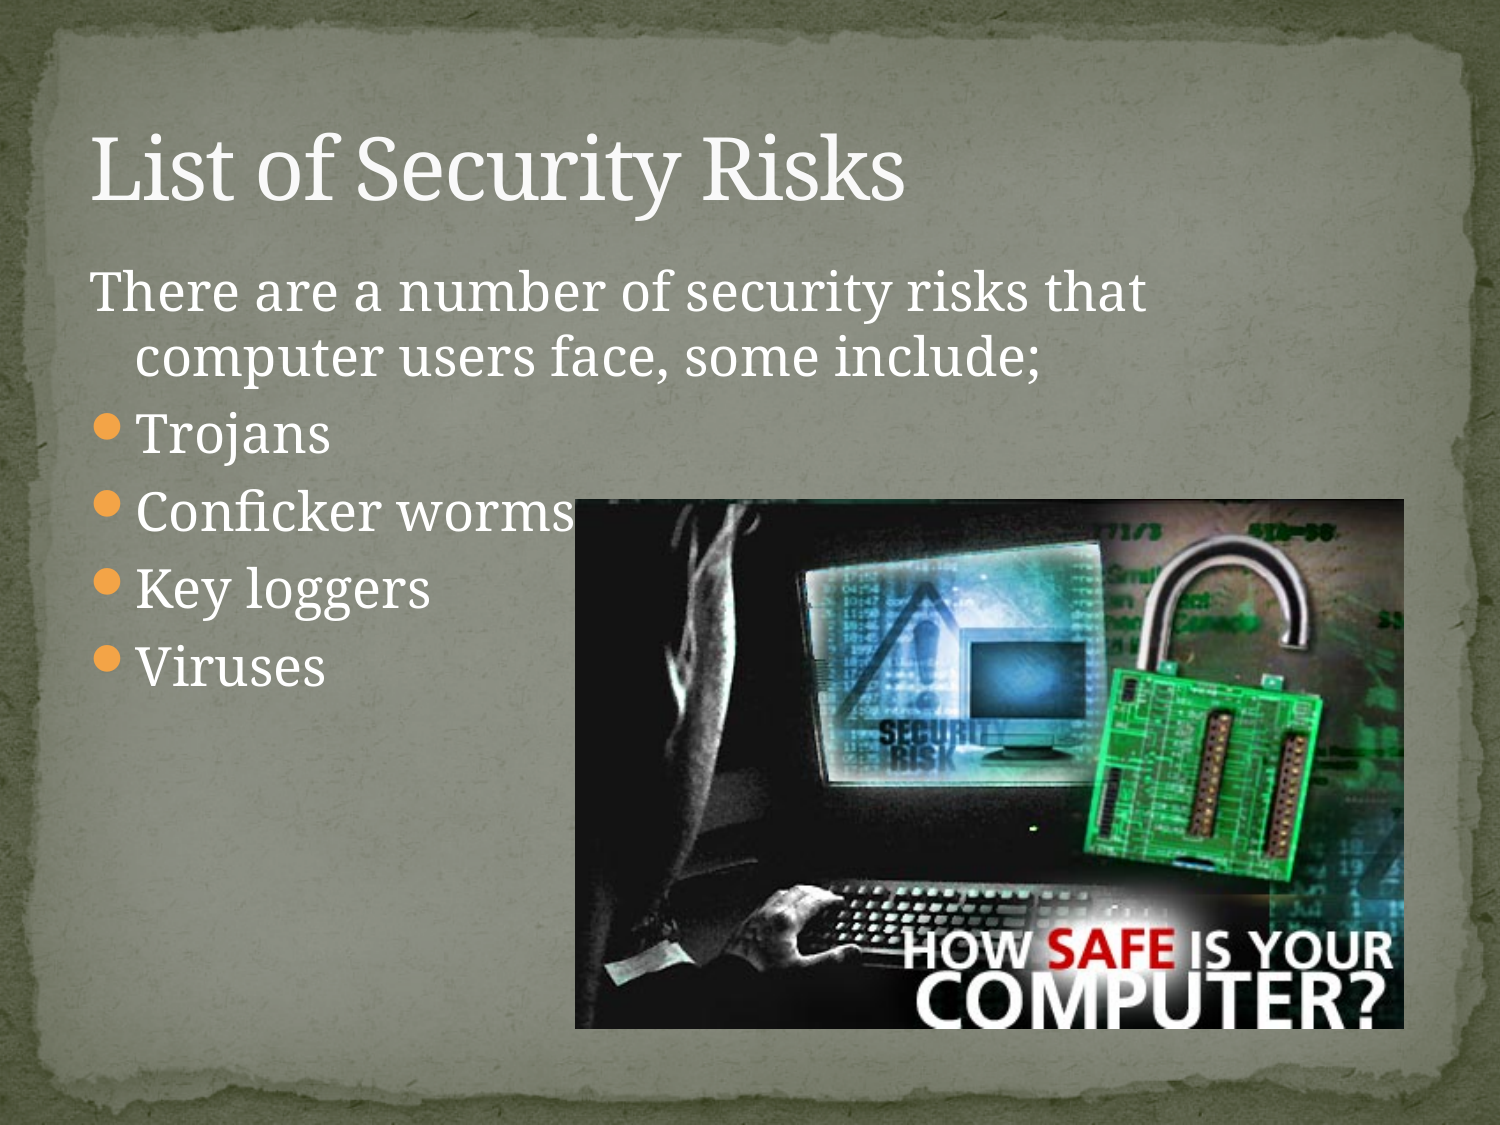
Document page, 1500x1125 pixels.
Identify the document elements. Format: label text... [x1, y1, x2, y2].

picture [575, 499, 1404, 1029]
title List of Security Risks [74, 24, 1425, 225]
list There are a number of security risks that computer users face, some include; Trojans Conficker worms Key loggers Viruses [75, 249, 1425, 1000]
